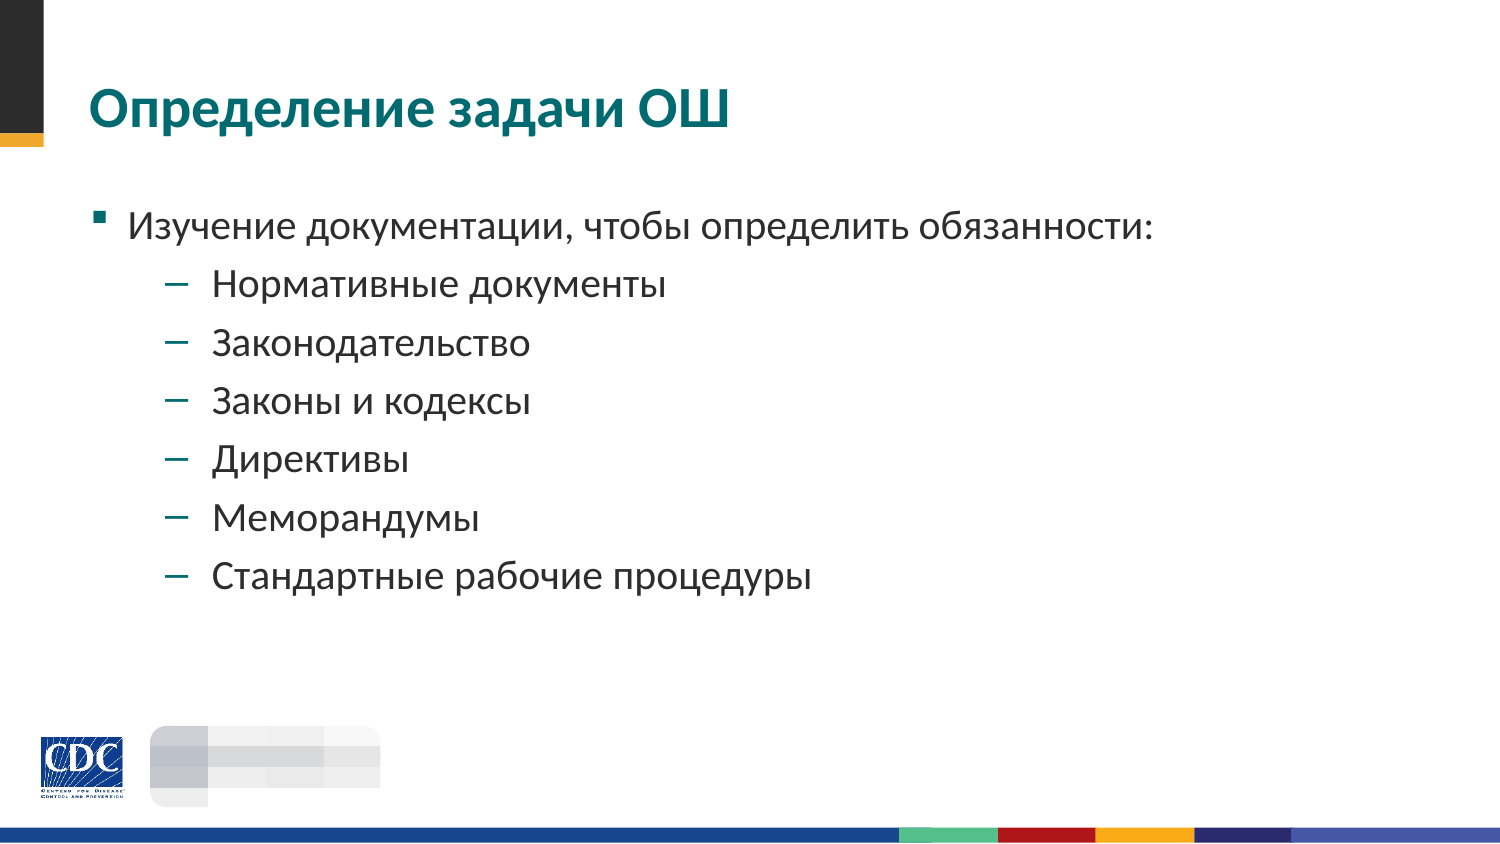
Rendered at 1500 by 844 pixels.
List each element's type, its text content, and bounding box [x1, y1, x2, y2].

title Определение задачи ОШ [75, 33, 1425, 147]
list Изучение документации, чтобы определить обязанности: Нормативные документы Законодательство Законы и кодексы Директивы Меморандумы Стандартные рабочие процедуры [75, 190, 1414, 739]
picture [41, 737, 125, 798]
